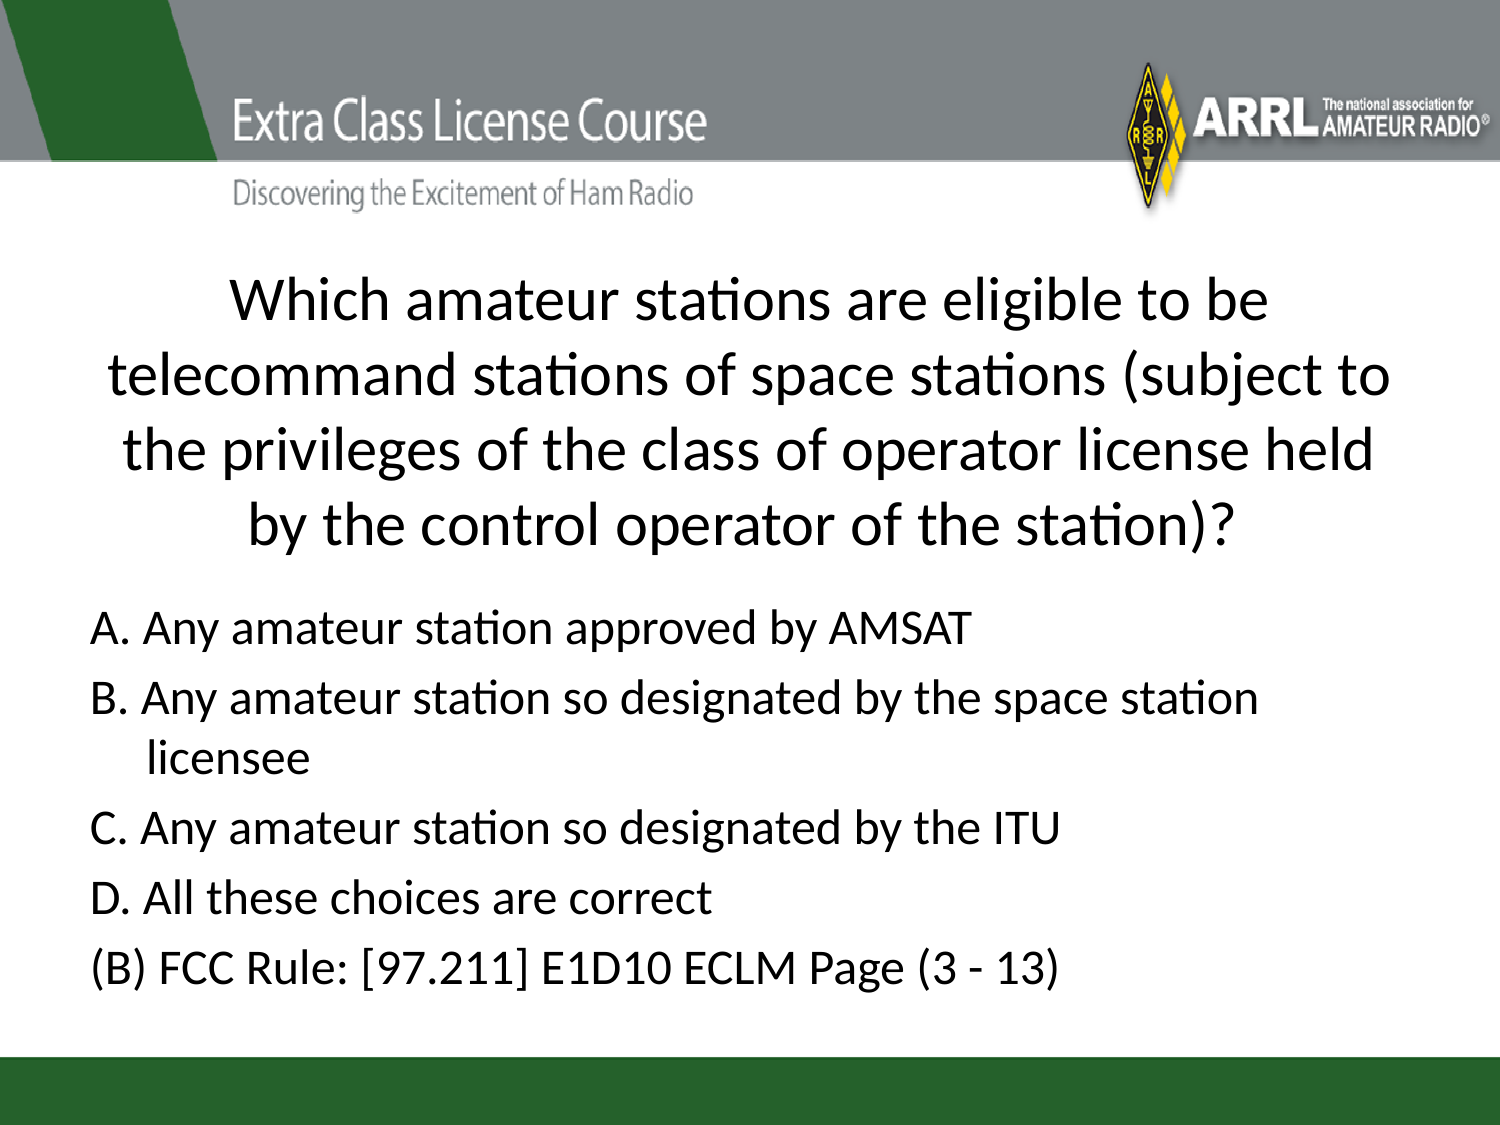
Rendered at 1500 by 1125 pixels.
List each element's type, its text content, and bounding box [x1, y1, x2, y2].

picture [0, 0, 1500, 1125]
title Which amateur stations are eligible to be telecommand stations of space stations (subject to the privileges of the class of operator license held by the control operator of the station)? [75, 250, 1425, 437]
list A. Any amateur station approved by AMSAT B. Any amateur station so designated by the space station licensee C. Any amateur station so designated by the ITU D. All these choices are correct (B) FCC Rule: [97.211] E1D10 ECLM Page (3 - 13) [75, 587, 1425, 1025]
